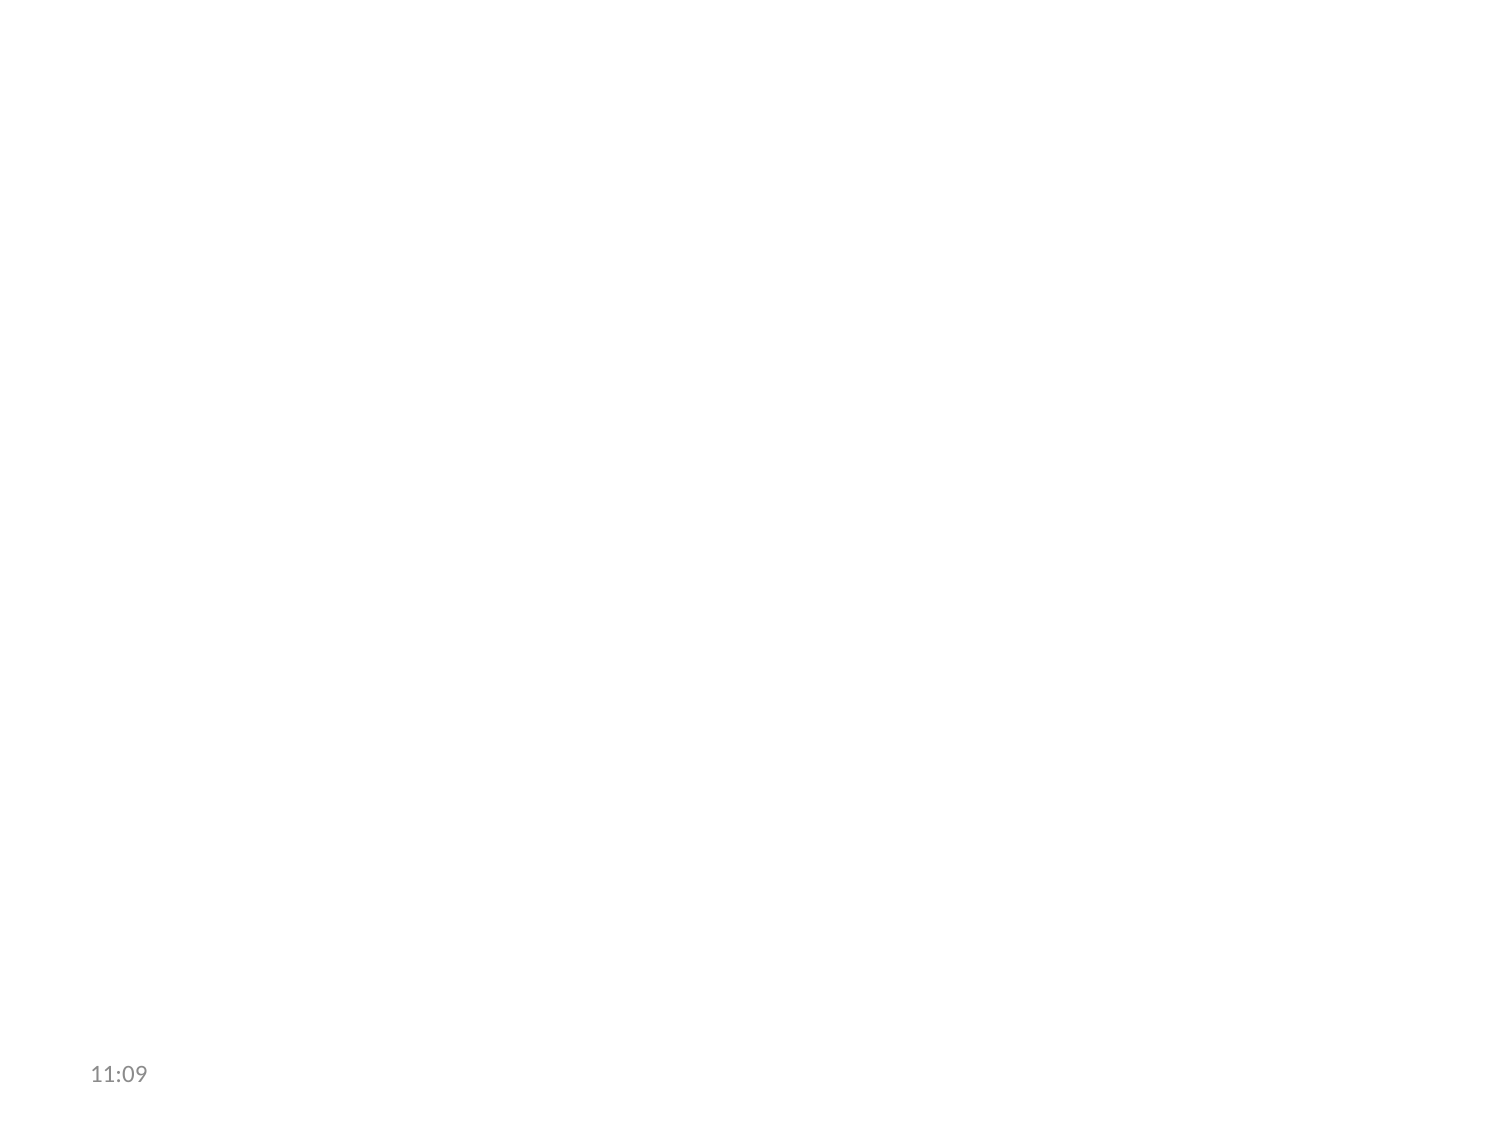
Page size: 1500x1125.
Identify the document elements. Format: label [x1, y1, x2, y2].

slide_number [75, 1042, 425, 1103]
